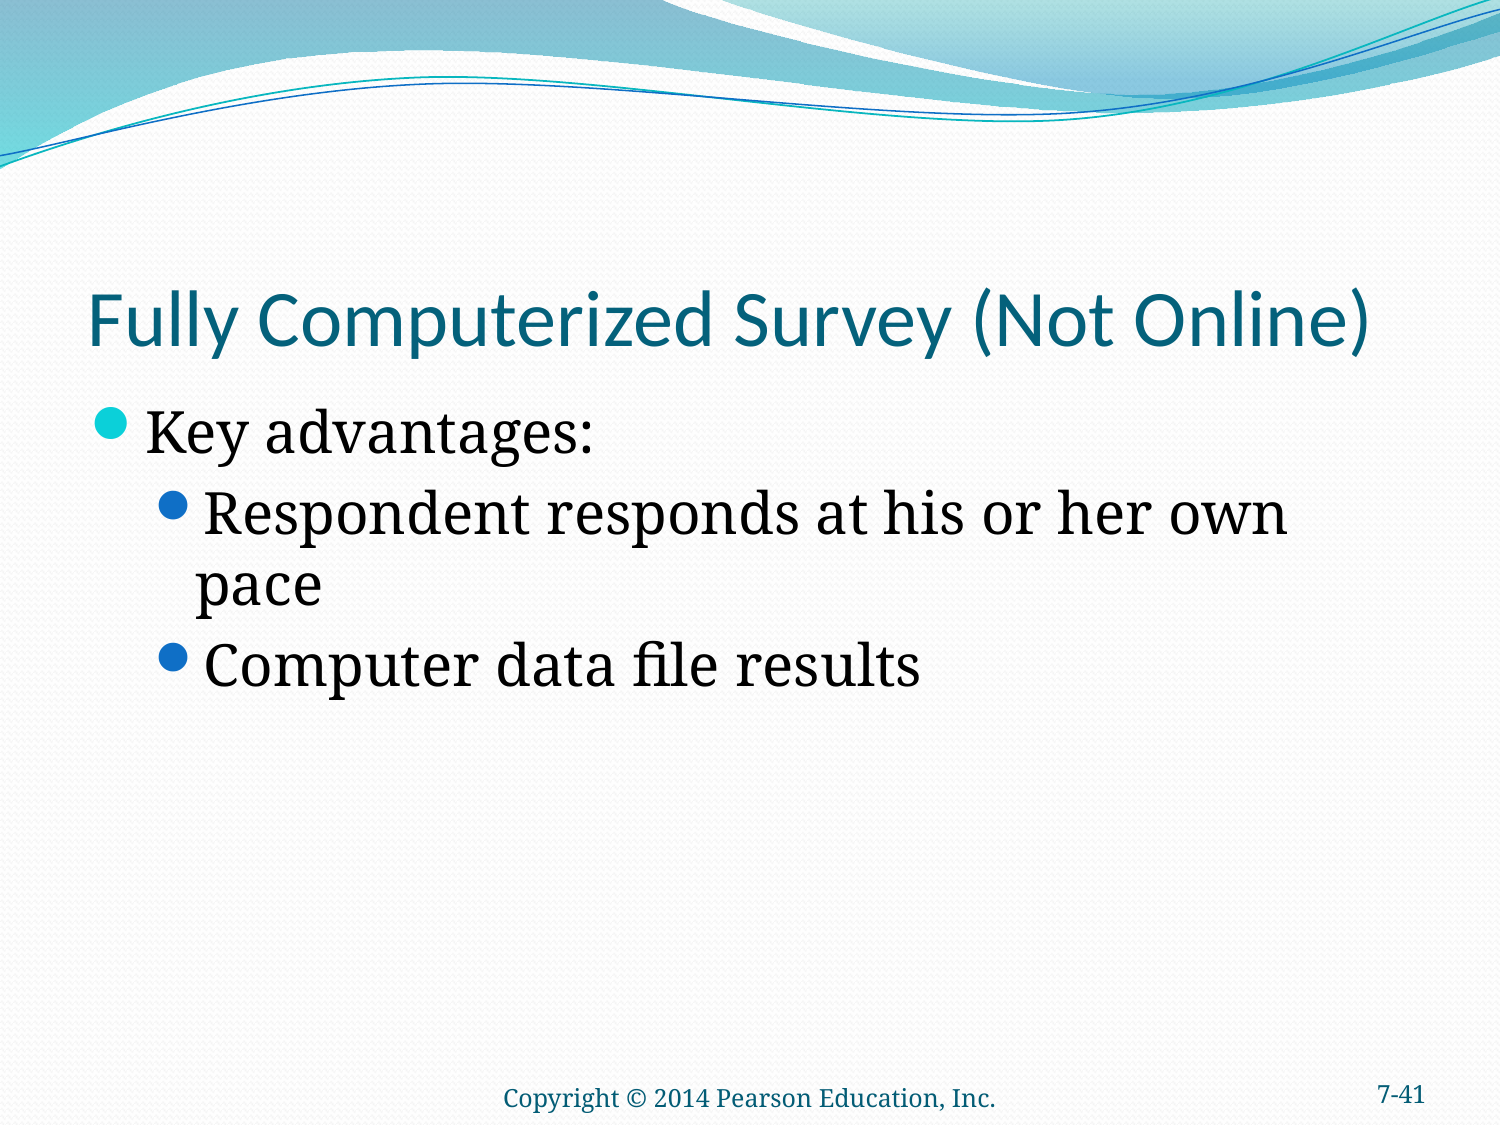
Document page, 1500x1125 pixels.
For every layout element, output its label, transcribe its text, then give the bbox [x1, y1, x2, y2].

list Key advantages: Respondent responds at his or her own pace Computer data file results [74, 387, 1426, 1108]
title Fully Computerized Survey (Not Online) [87, 174, 1438, 363]
